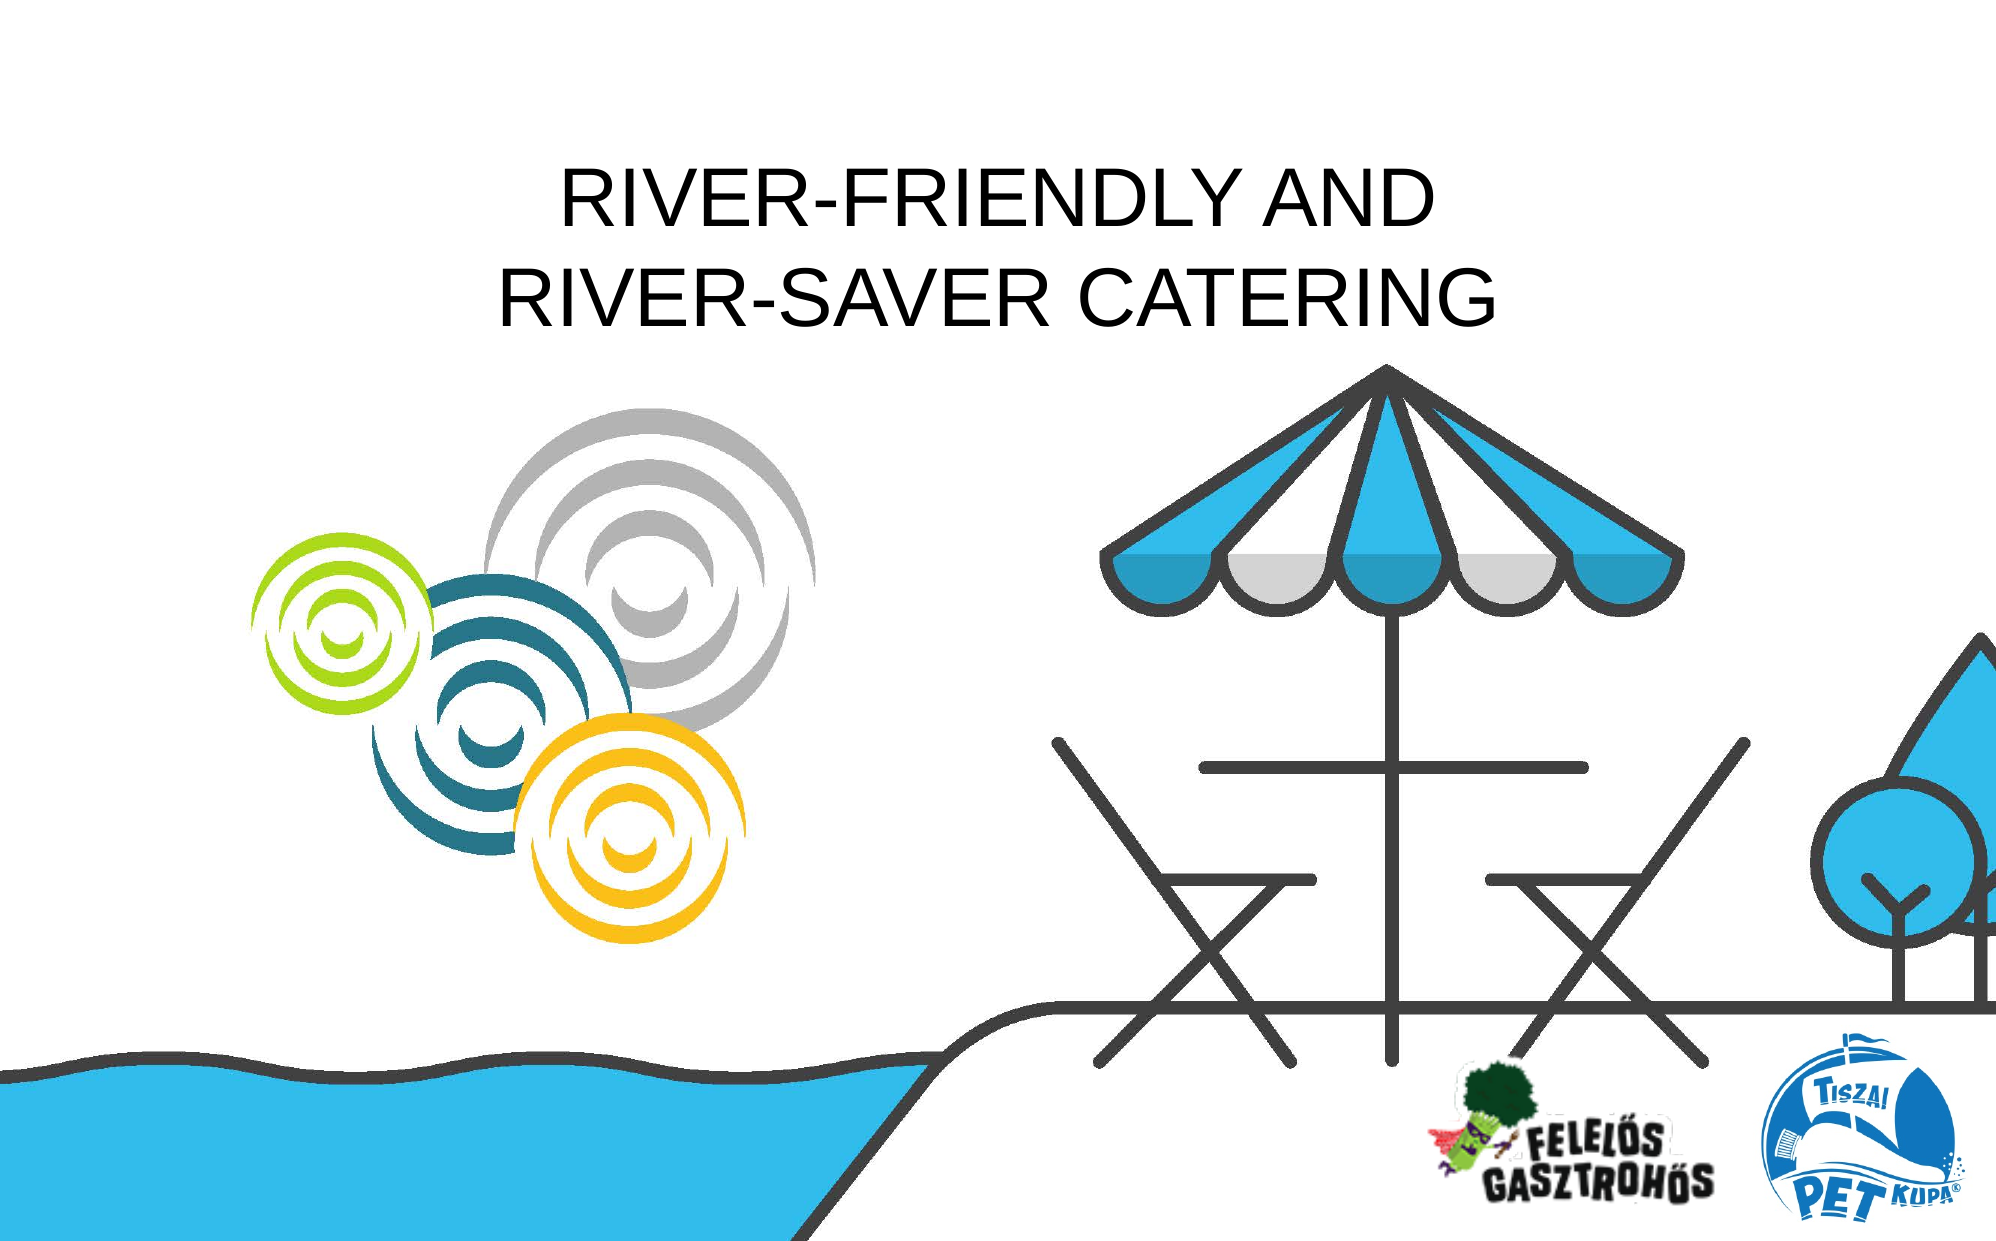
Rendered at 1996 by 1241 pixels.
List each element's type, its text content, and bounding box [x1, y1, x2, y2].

picture [0, 0, 1996, 1241]
text_box RIVER-FRIENDLY AND RIVER-SAVER CATERING [16, 136, 1981, 351]
